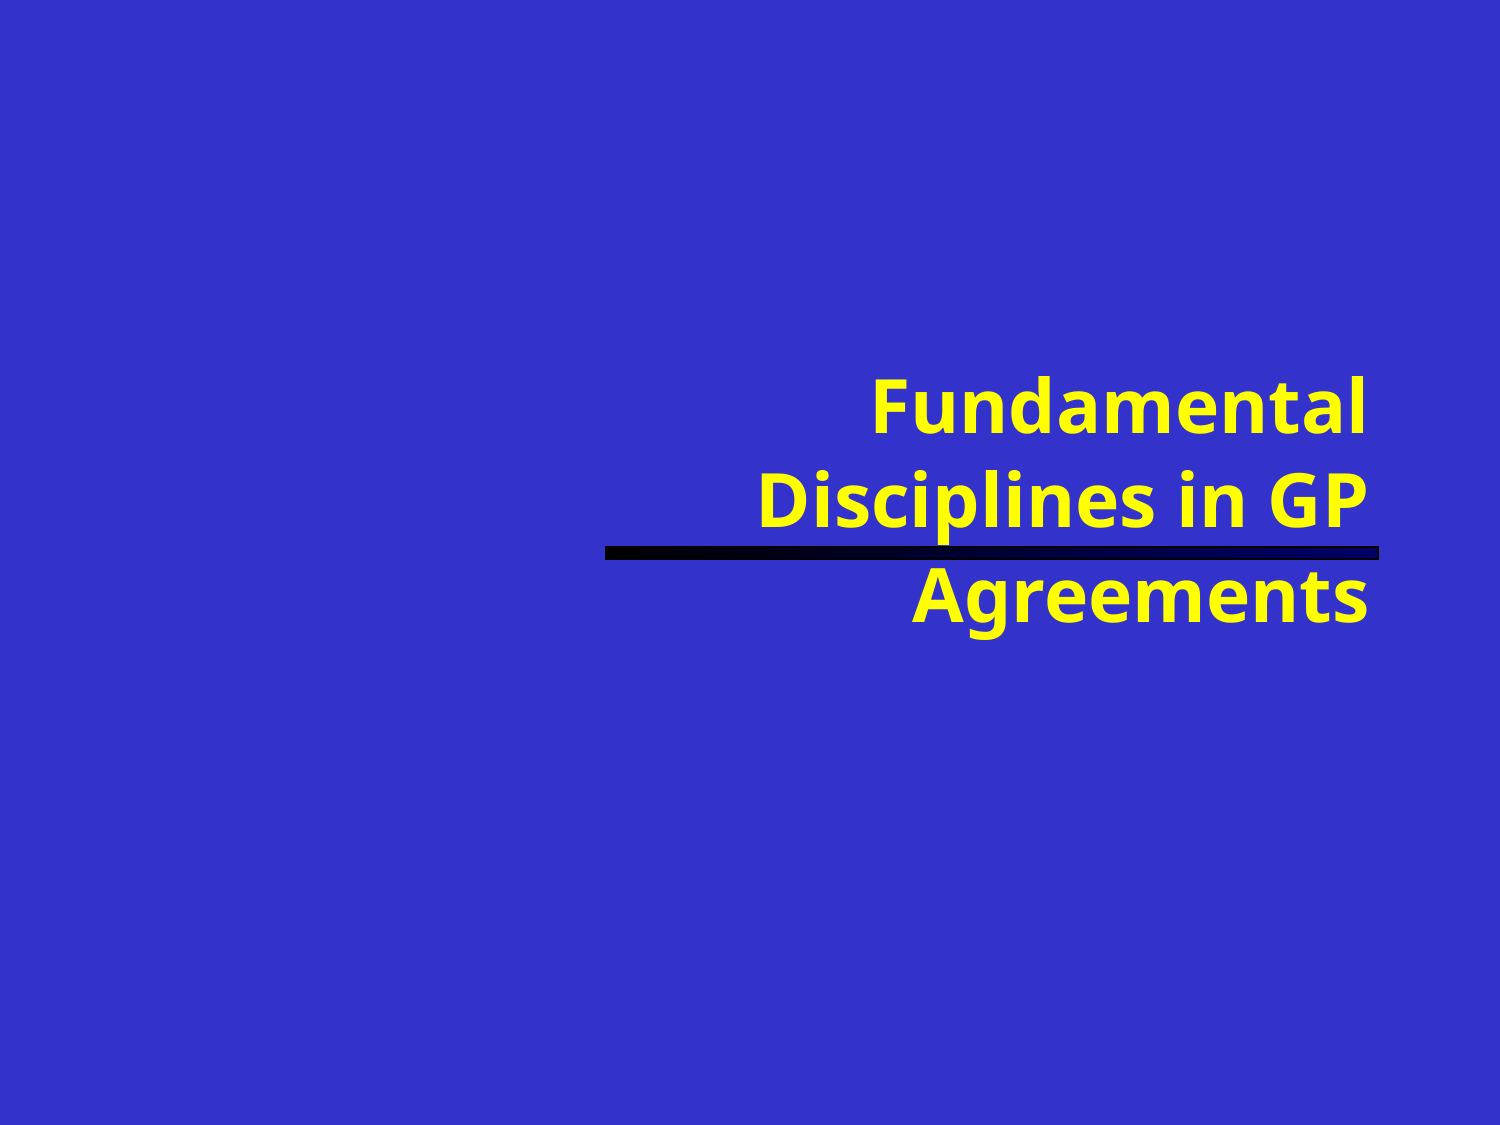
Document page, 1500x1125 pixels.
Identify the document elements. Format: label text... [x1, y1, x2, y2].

text_box [606, 546, 1378, 560]
text_box Fundamental Disciplines in GP Agreements [530, 346, 1385, 645]
